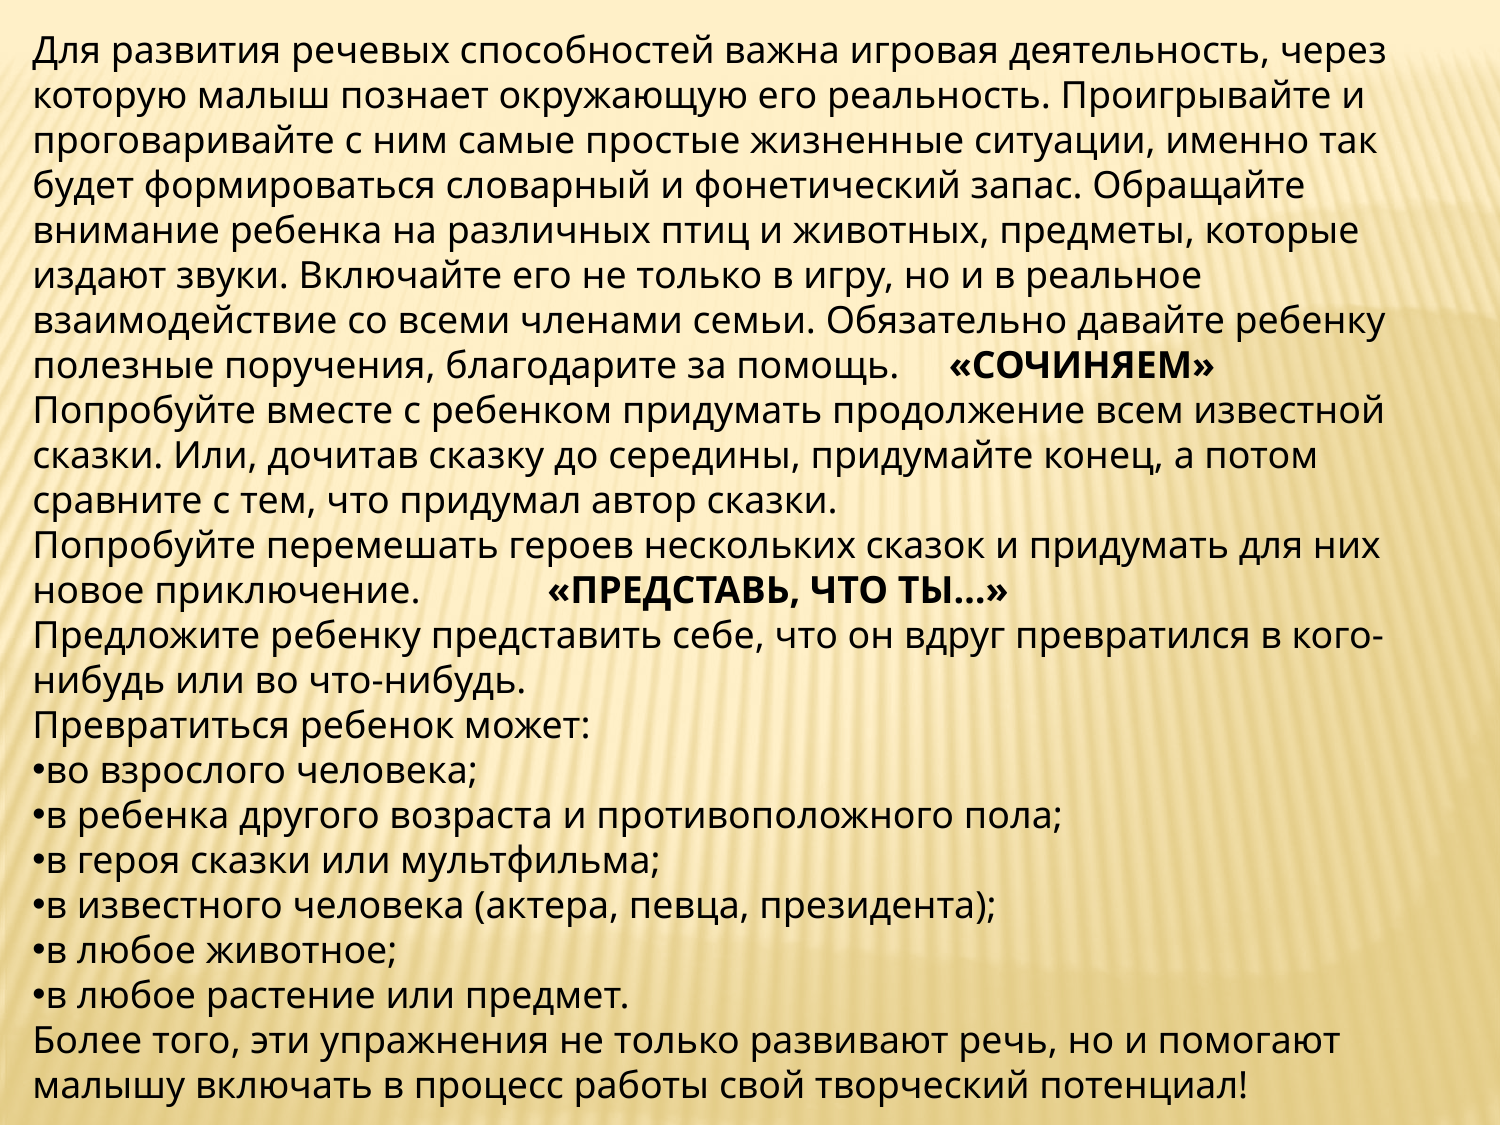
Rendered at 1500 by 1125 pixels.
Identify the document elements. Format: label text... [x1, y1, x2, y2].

text_box Для развития речевых способностей важна игровая деятельность, через которую малыш познает окружающую его реальность. Проигрывайте и проговаривайте с ним самые простые жизненные ситуации, именно так будет формироваться словарный и фонетический запас. Обращайте внимание ребенка на различных птиц и животных, предметы, которые издают звуки. Включайте его не только в игру, но и в реальное взаимодействие со всеми членами семьи. Обязательно давайте ребенку полезные поручения, благодарите за помощь. «СОЧИНЯЕМ» Попробуйте вместе с ребенком придумать продолжение всем известной сказки. Или, дочитав сказку до середины, придумайте конец, а потом сравните с тем, что придумал автор сказки. Попробуйте перемешать героев нескольких сказок и придумать для них новое приключение. «ПРЕДСТАВЬ, ЧТО ТЫ…» Предложите ребенку представить себе, что он вдруг превратился в кого-нибудь или во что-нибудь. Превратиться ребенок может: во взрослого человека; в ребенка другого возраста и противоположного пола; в героя сказки или мультфильма; в известного человека (актера, певца, президента); в любое животное; в любое растение или предмет. Более того, эти упражнения не только развивают речь, но и помогают малышу включать в процесс работы свой творческий потенциал! [17, 19, 1447, 1125]
